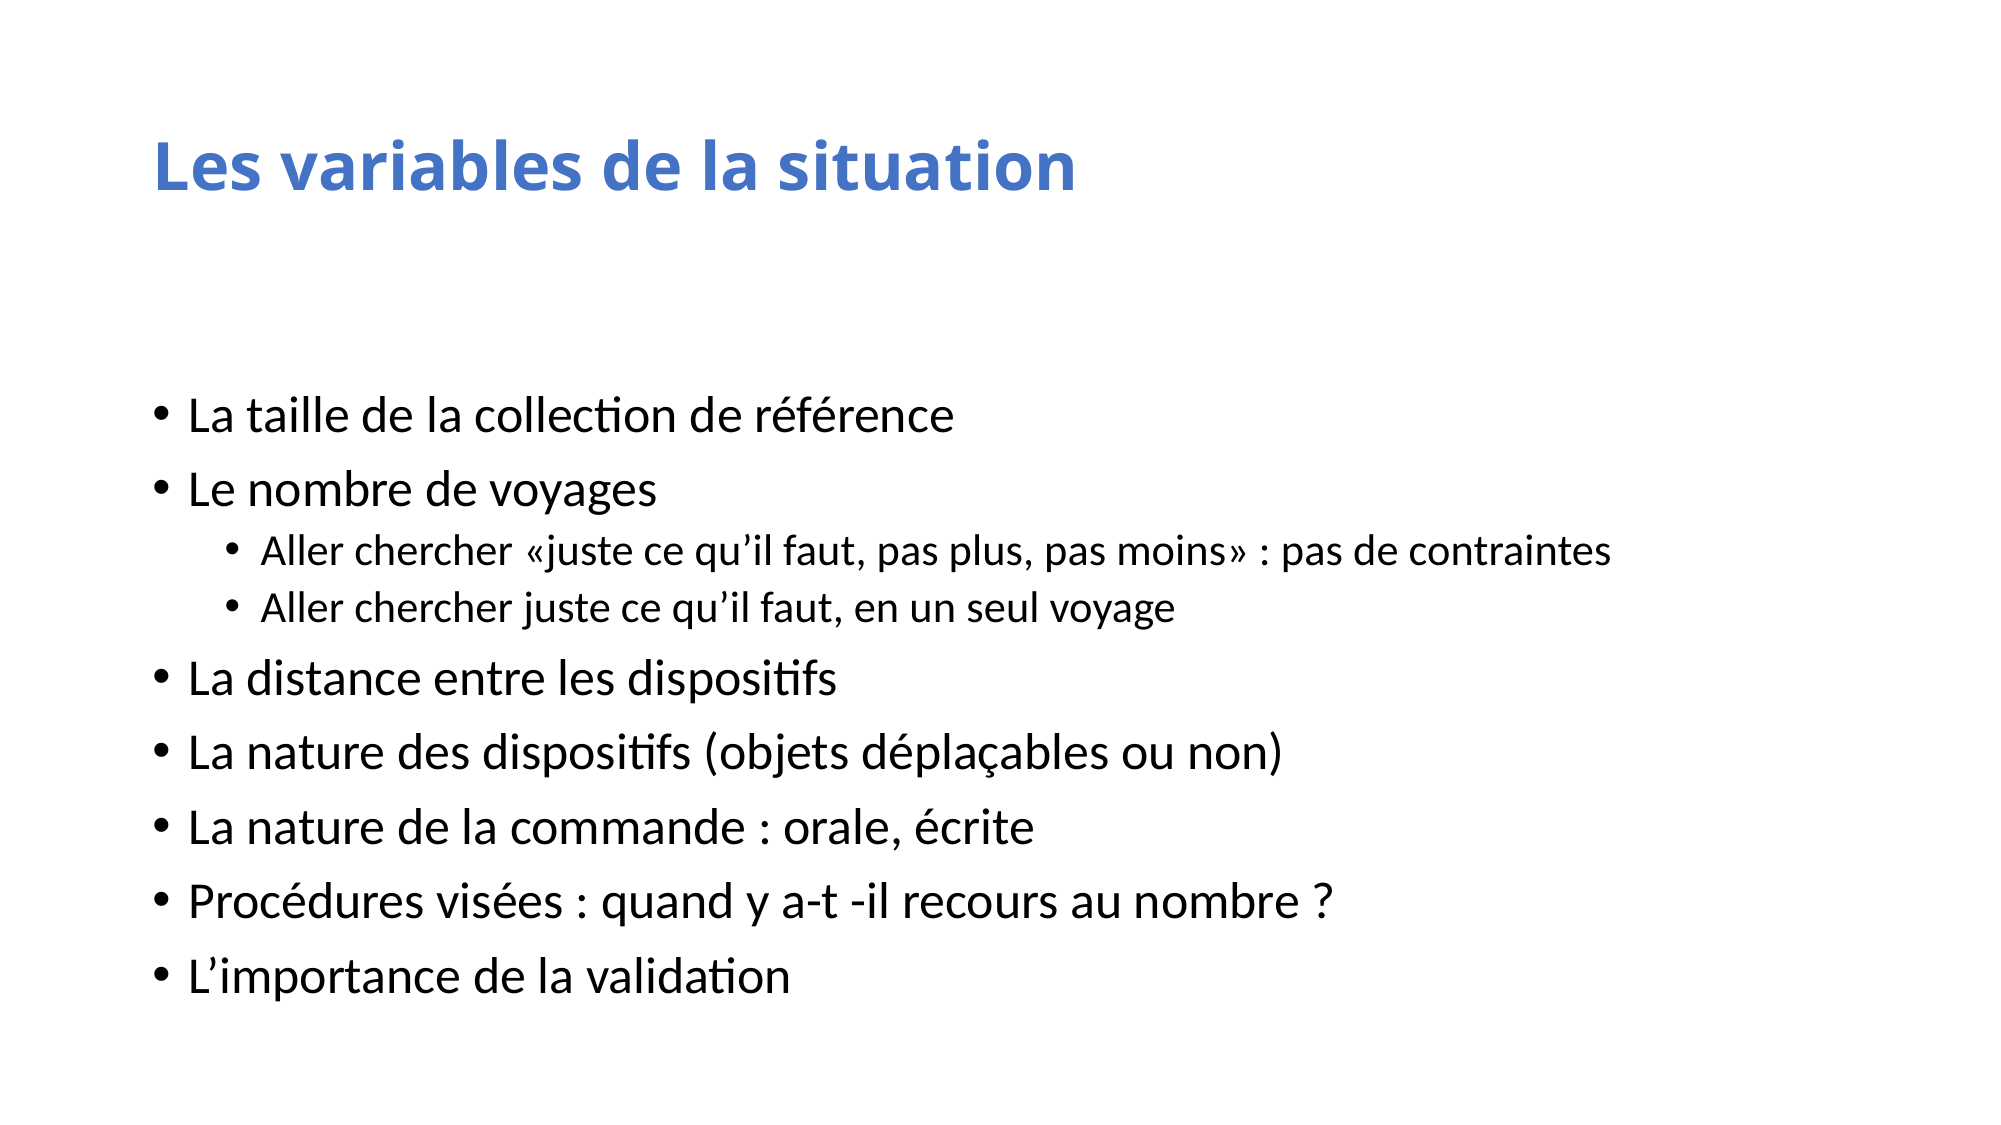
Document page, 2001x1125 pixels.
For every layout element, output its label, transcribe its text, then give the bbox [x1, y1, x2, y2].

list La taille de la collection de référence Le nombre de voyages Aller chercher «juste ce qu’il faut, pas plus, pas moins» : pas de contraintes Aller chercher juste ce qu’il faut, en un seul voyage La distance entre les dispositifs La nature des dispositifs (objets déplaçables ou non) La nature de la commande : orale, écrite Procédures visées : quand y a-t -il recours au nombre ? L’importance de la validation [137, 299, 1863, 1014]
title Les variables de la situation [137, 59, 1863, 278]
